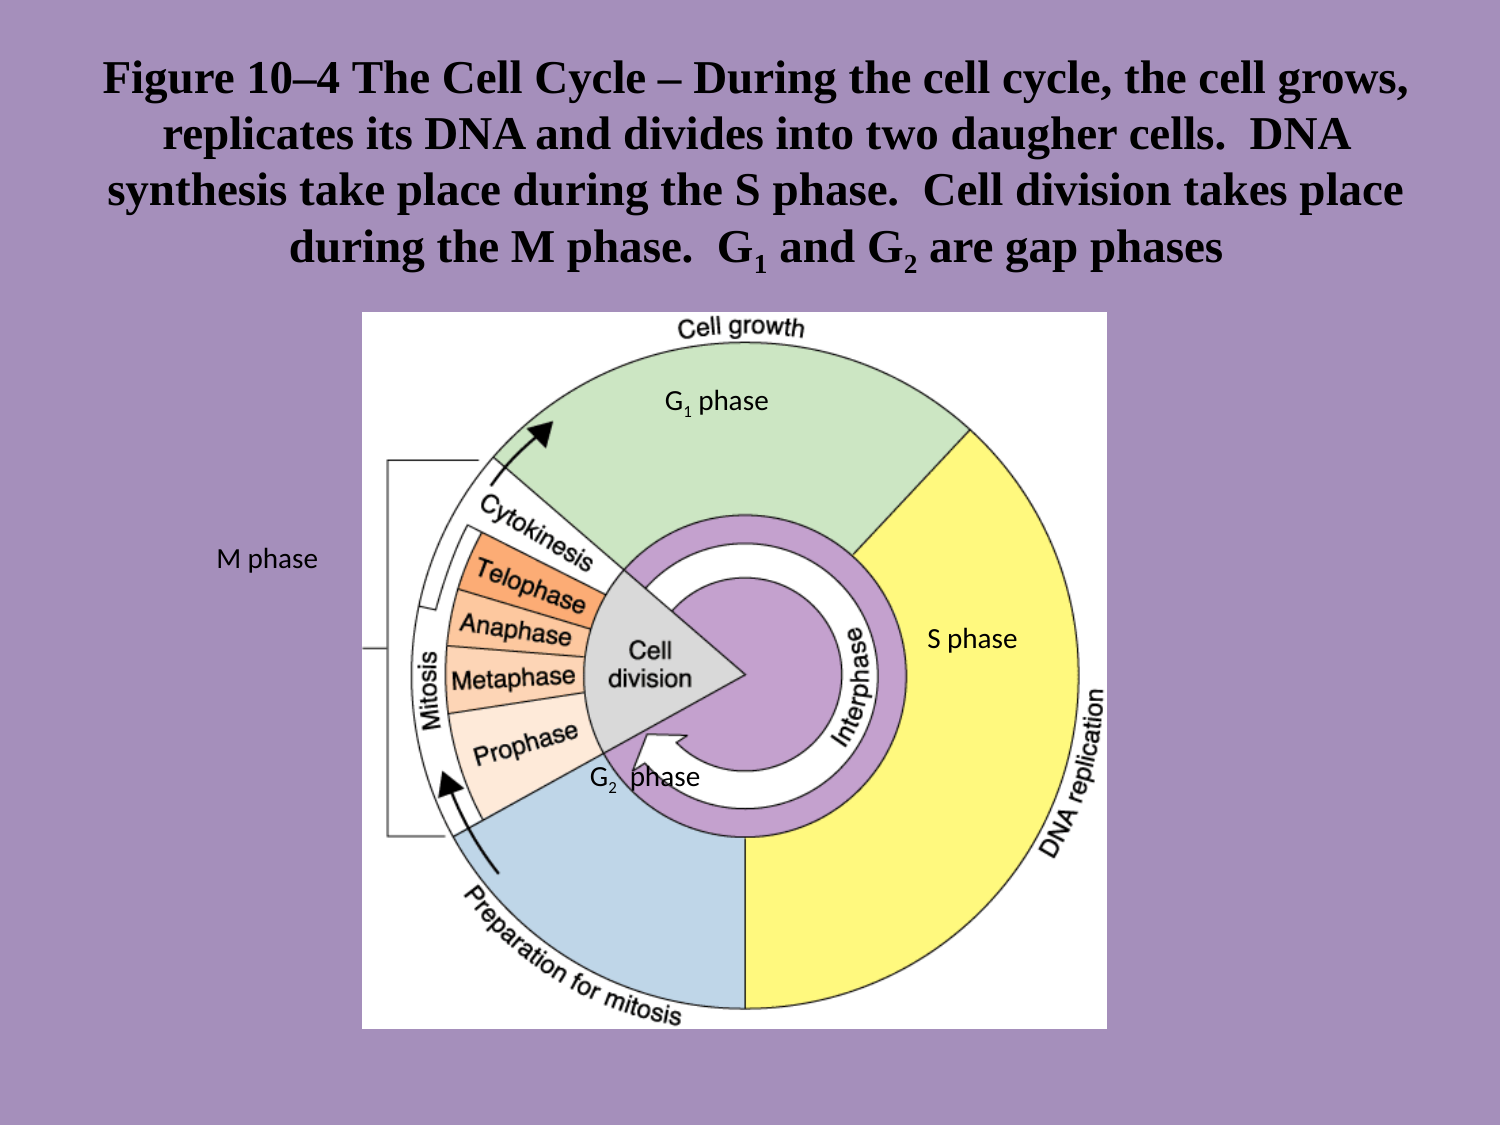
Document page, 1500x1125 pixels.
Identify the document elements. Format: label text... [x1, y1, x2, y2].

title Figure 10–4 The Cell Cycle – During the cell cycle, the cell grows, replicates its DNA and divides into two daugher cells. DNA synthesis take place during the S phase. Cell division takes place during the M phase. G1 and G2 are gap phases [62, 38, 1450, 288]
picture [362, 312, 1107, 1030]
text_box M phase [135, 532, 357, 582]
